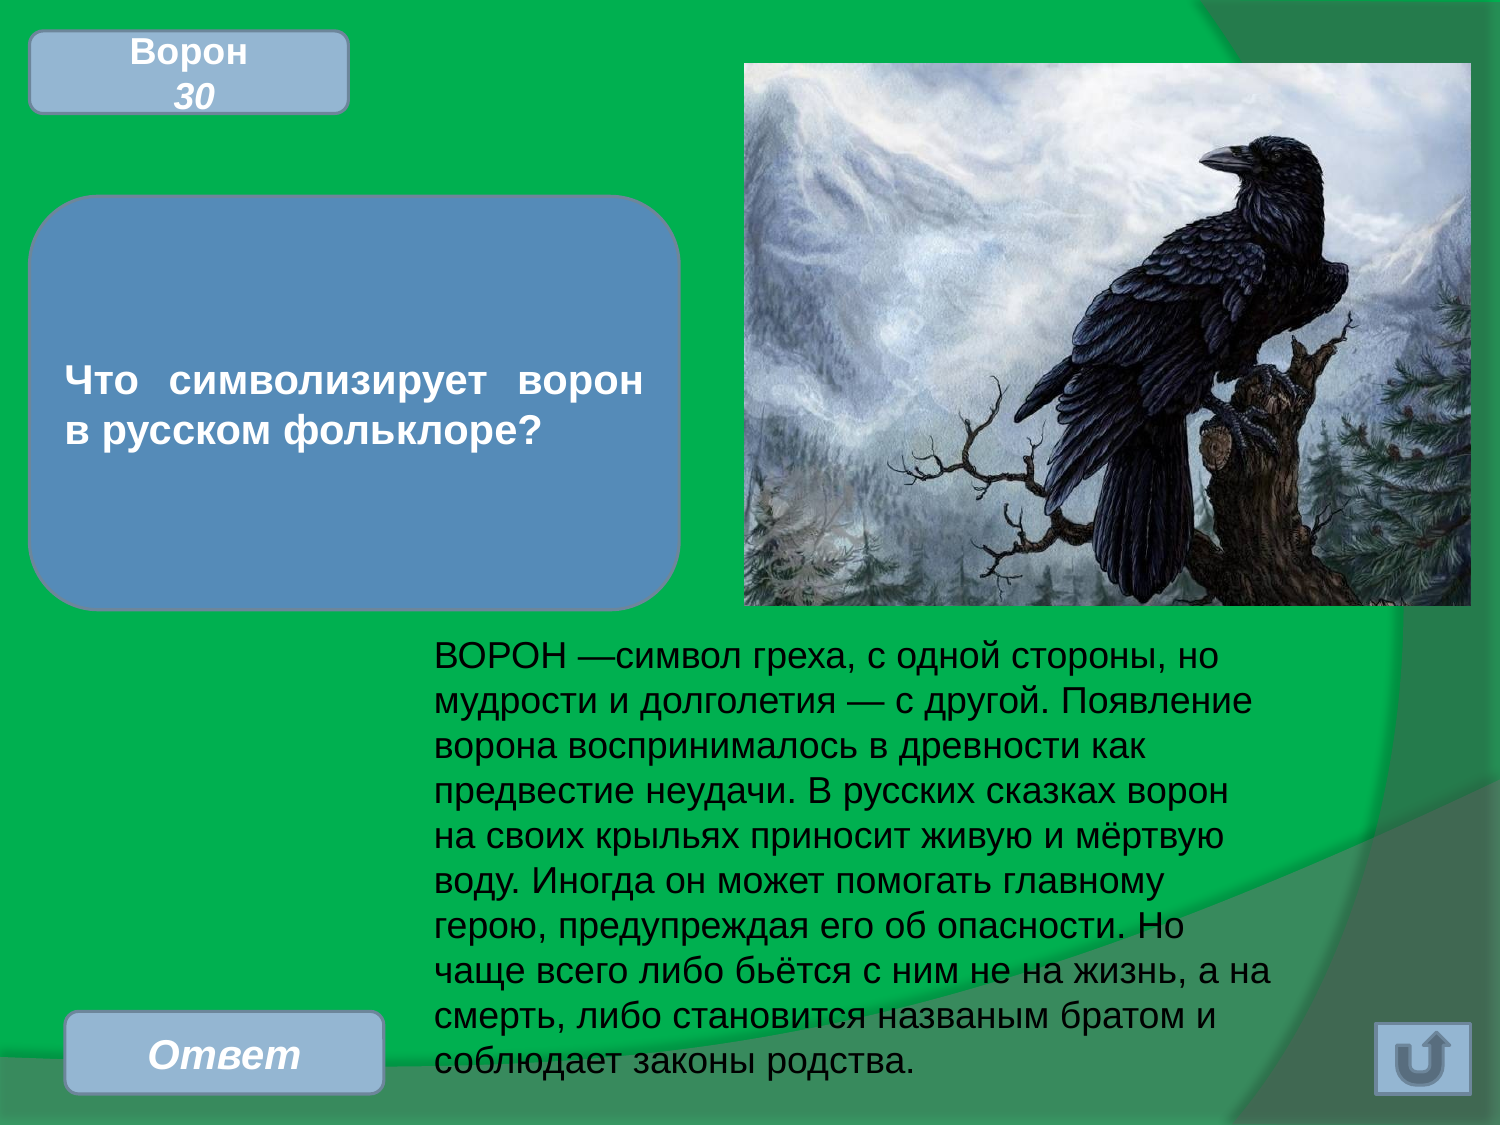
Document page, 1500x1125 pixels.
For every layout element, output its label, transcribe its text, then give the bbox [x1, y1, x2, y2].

text_box Ворон 30 [27, 29, 350, 116]
text_box ВОРОН —символ греха, с одной стороны, но мудрости и долголетия — с другой. Появление ворона воспринималось в древности как предвестие неудачи. В русских сказках ворон на своих крыльях приносит живую и мёртвую воду. Иногда он может помогать главному герою, предупреждая его об опасности. Но чаще всего либо бьётся с ним не на жизнь, а на смерть, либо становится названым братом и соблюдает законы родства. [419, 624, 1288, 1089]
text_box Ответ [63, 1009, 386, 1096]
picture [744, 63, 1471, 606]
text_box [1374, 1022, 1472, 1096]
text_box Что символизирует ворон в русском фольклоре? [27, 194, 681, 612]
